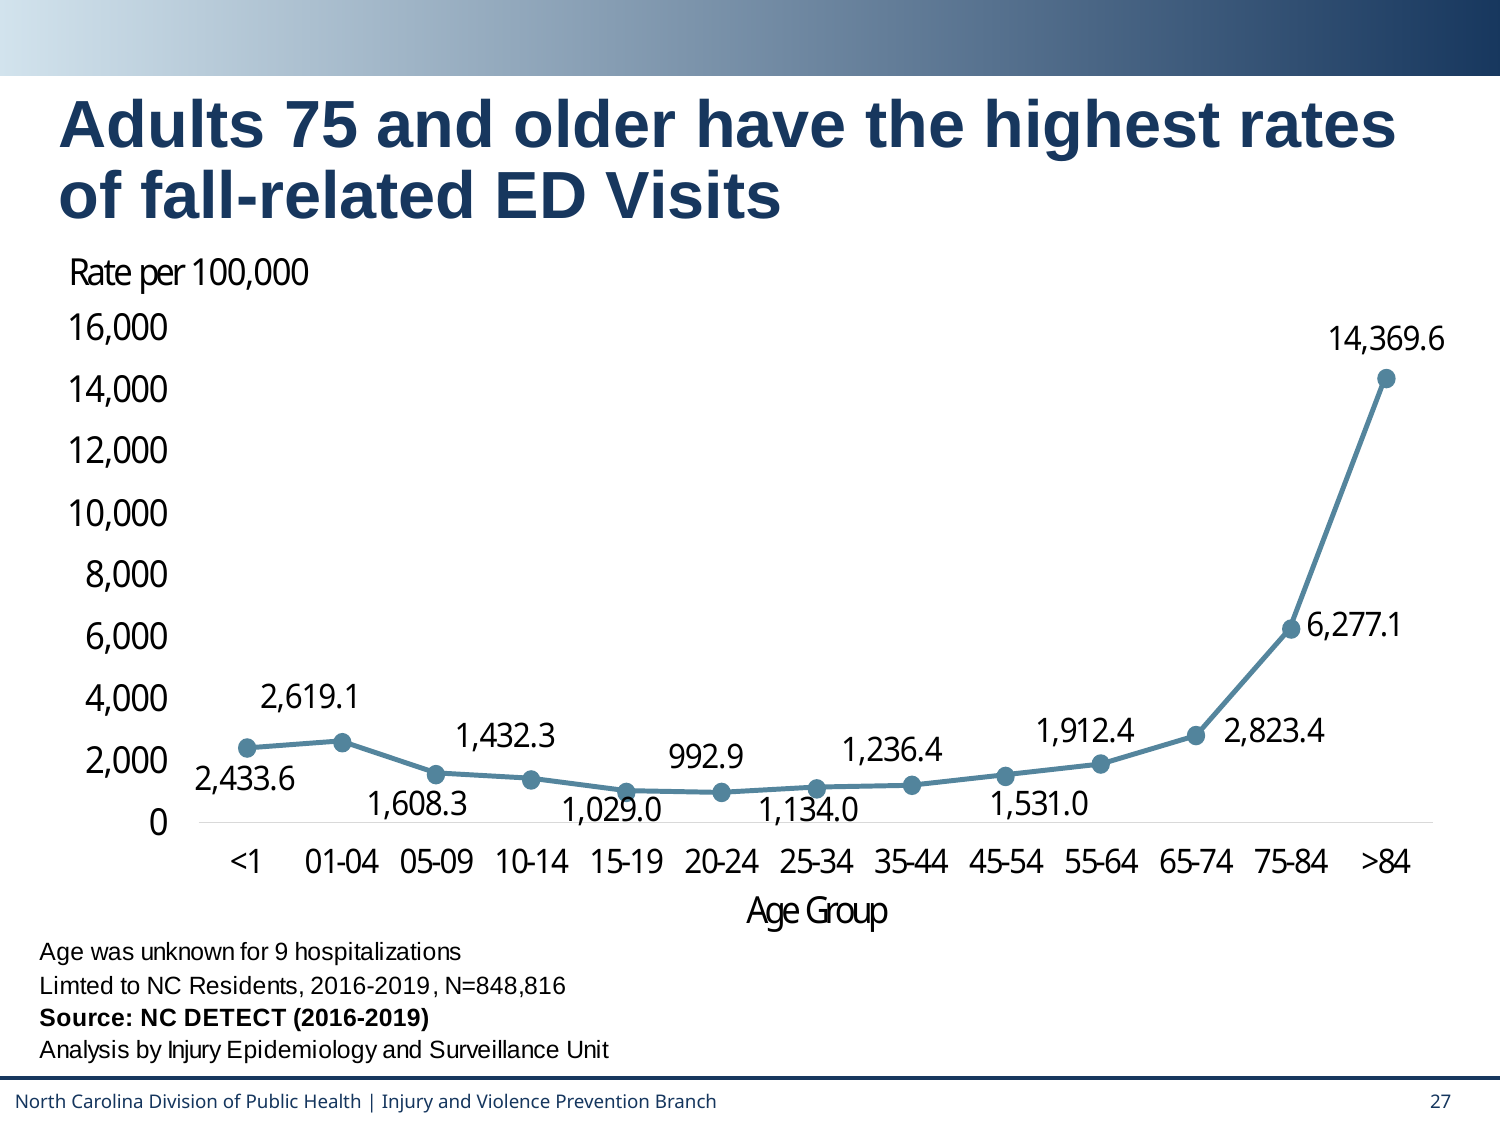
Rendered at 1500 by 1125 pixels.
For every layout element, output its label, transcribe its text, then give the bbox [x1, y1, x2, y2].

picture [32, 239, 1449, 1066]
title Adults 75 and older have the highest rates of fall-related ED Visits [43, 82, 1441, 173]
